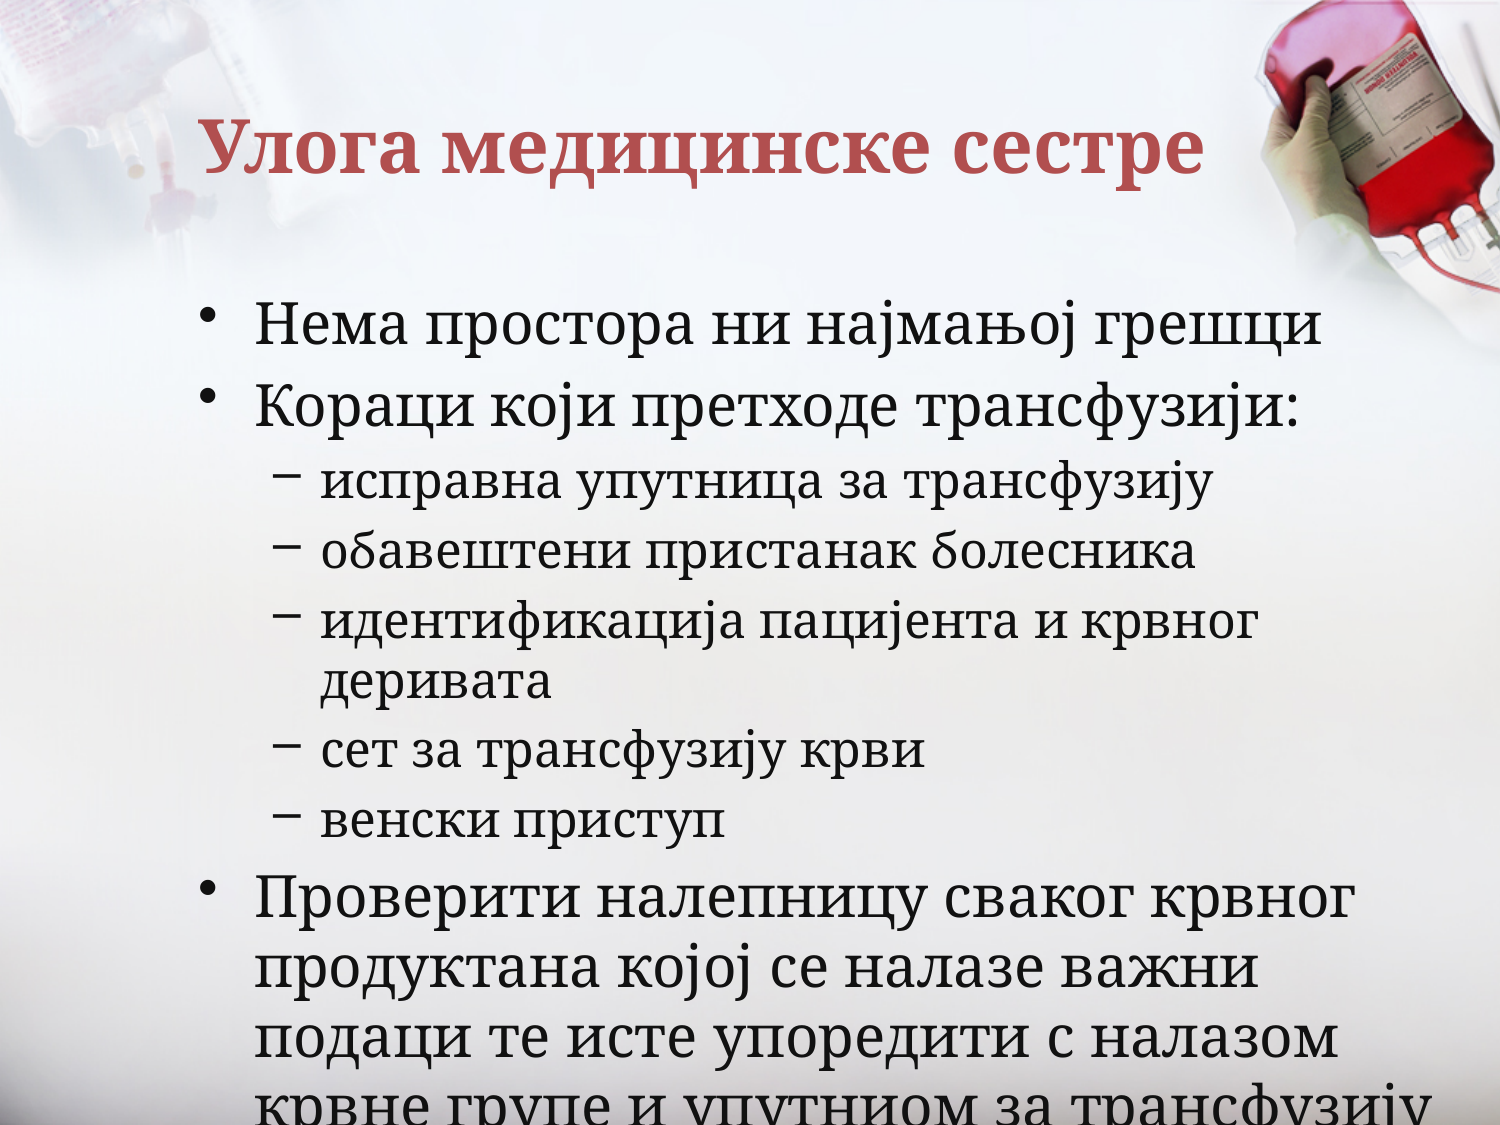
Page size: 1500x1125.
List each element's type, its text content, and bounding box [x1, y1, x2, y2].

list Нема простора ни најмањој грешци Кораци који претходе трансфузији: исправна упутница за трансфузију обавештени пристанак болесника идентификација пацијента и крвног деривата сет за трансфузију крви венски приступ Проверити налепницу сваког крвног продуктана којој се налазе важни подаци те исте упоредити с налазом крвне групе и упутниом за трансфузију [183, 278, 1459, 1094]
title Улога медицинске сестре [183, 101, 1459, 186]
picture [0, 0, 1500, 1125]
